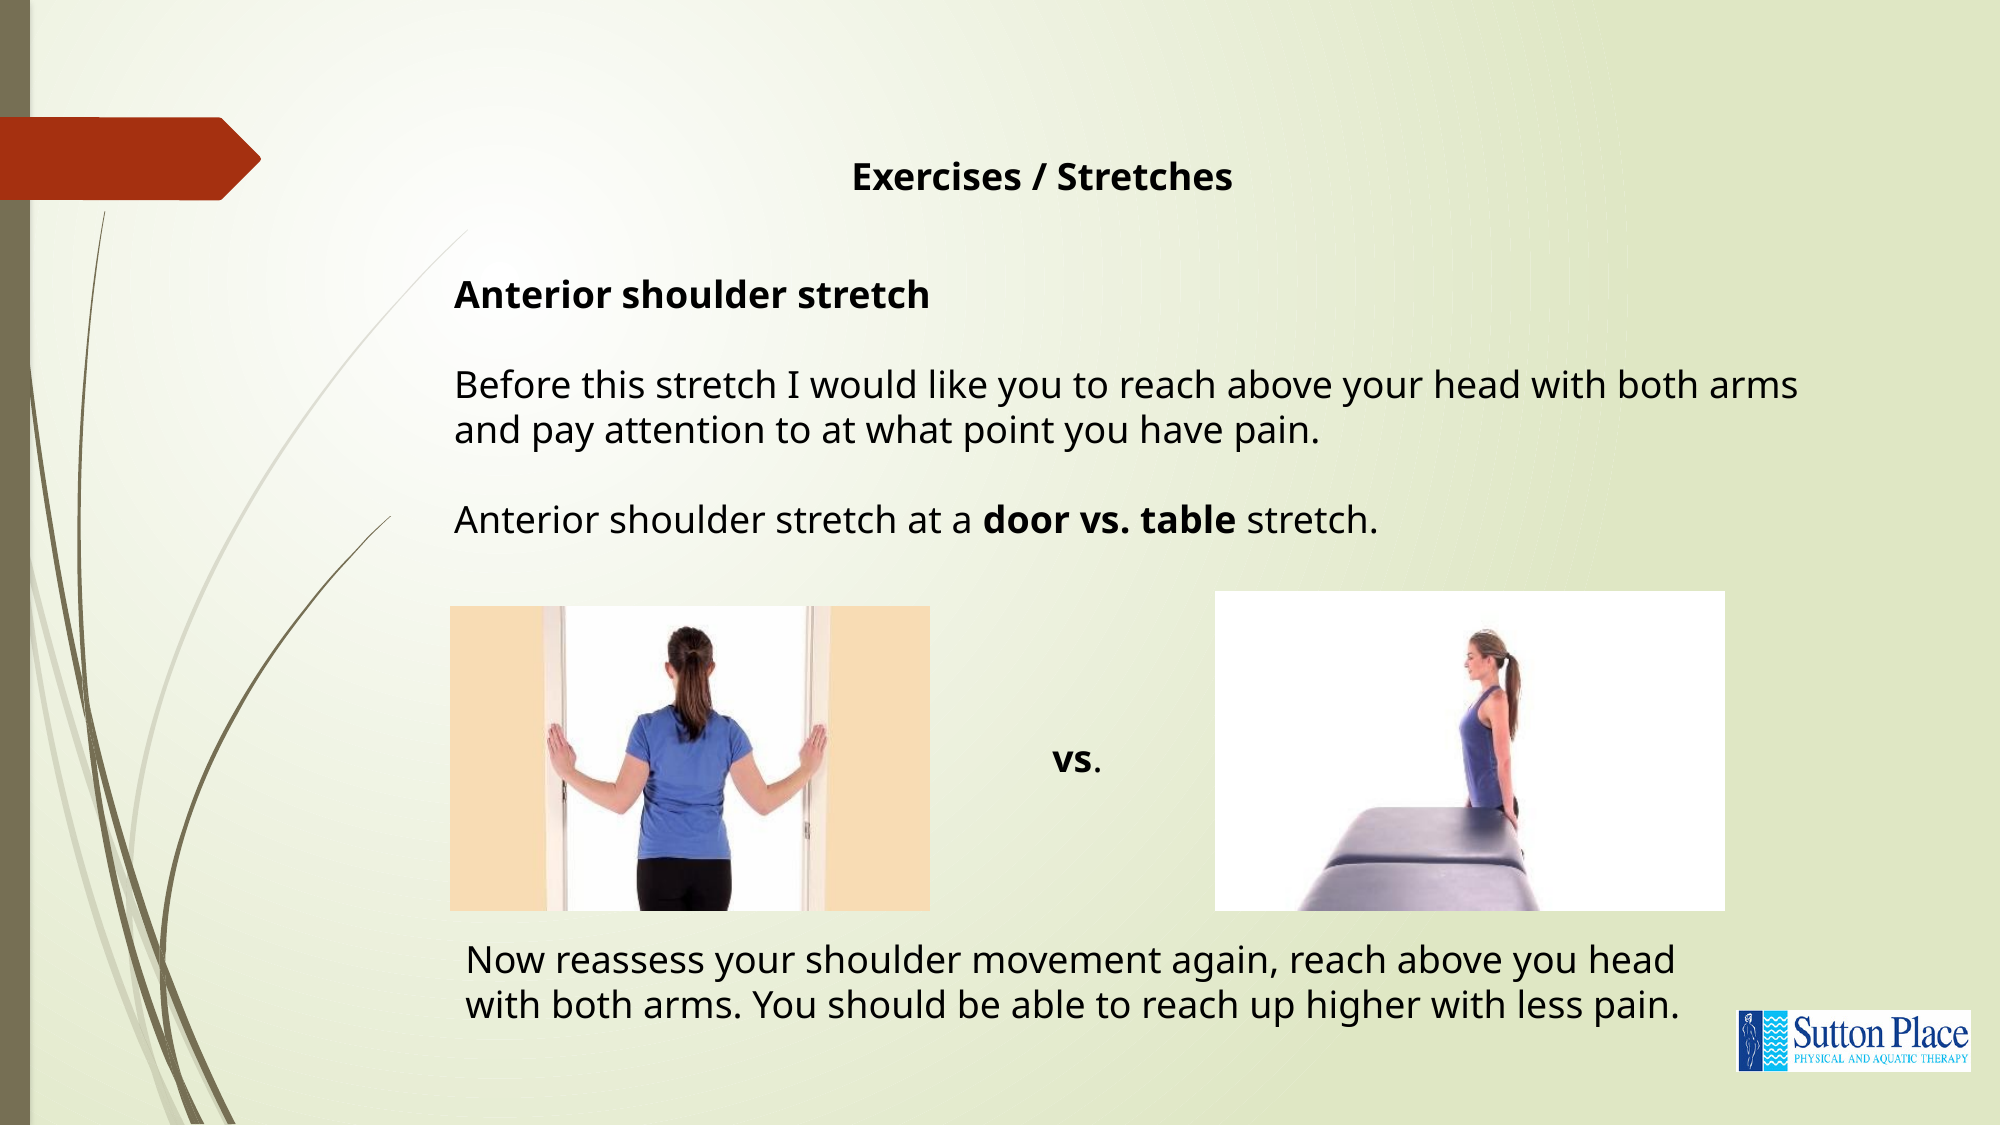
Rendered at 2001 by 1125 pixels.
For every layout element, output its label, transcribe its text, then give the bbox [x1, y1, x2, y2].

picture [1783, 1010, 1971, 1072]
text_box Anterior shoulder stretch Before this stretch I would like you to reach above your head with both arms and pay attention to at what point you have pain. Anterior shoulder stretch at a door vs. table stretch. [439, 263, 1878, 639]
picture [1214, 590, 1725, 911]
text_box Exercises / Stretches [475, 145, 1955, 206]
picture [1735, 1010, 1769, 1072]
picture [450, 605, 930, 911]
text_box Now reassess your shoulder movement again, reach above you head with both arms. You should be able to reach up higher with less pain. [450, 928, 1725, 1034]
footer [424, 1006, 1675, 1067]
text_box vs. [1018, 727, 1210, 787]
